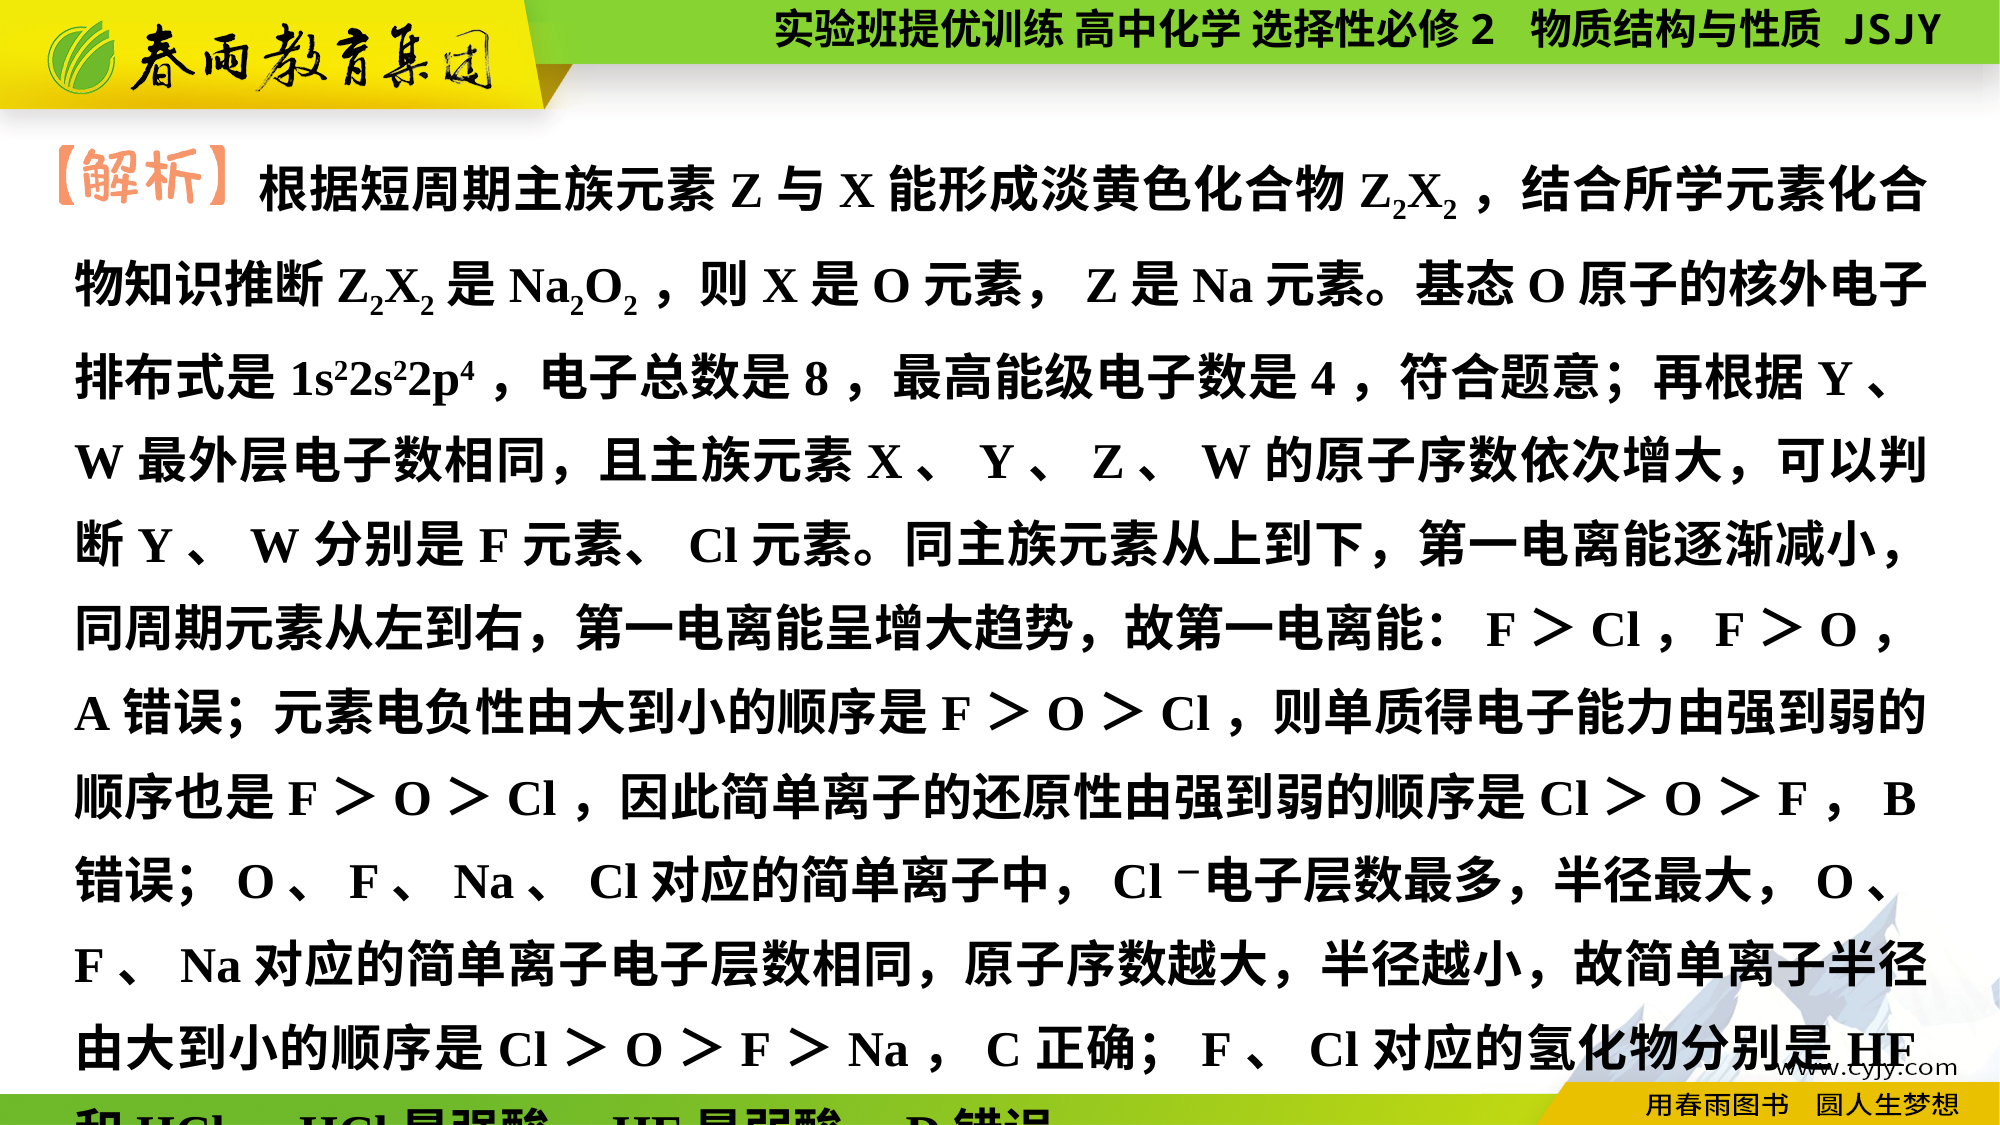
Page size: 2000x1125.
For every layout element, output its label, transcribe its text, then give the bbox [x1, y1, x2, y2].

list 根据短周期主族元素Z与X能形成淡黄色化合物Z2X2，结合所学元素化合物知识推断Z2X2是Na2O2，则X是O元素，Z是Na元素。基态O原子的核外电子排布式是1s22s22p4，电子总数是8，最高能级电子数是4，符合题意；再根据Y、W最外层电子数相同，且主族元素X、Y、Z、W的原子序数依次增大，可以判断Y、W分别是F元素、Cl元素。同主族元素从上到下，第一电离能逐渐减小，同周期元素从左到右，第一电离能呈增大趋势，故第一电离能：F＞Cl，F＞O，A错误；元素电负性由大到小的顺序是F＞O＞Cl，则单质得电子能力由强到弱的顺序也是F＞O＞Cl，因此简单离子的还原性由强到弱的顺序是Cl＞O＞F，B错误；O、F、Na、Cl对应的简单离子中，Cl－电子层数最多，半径最大，O、F、Na对应的简单离子电子层数相同，原子序数越大，半径越小，故简单离子半径由大到小的顺序是Cl＞O＞F＞Na，C正确；F、Cl对应的氢化物分别是HF和HCl，HCl是强酸，HF是弱酸，D错误。 [59, 122, 1944, 1061]
picture [0, 0, 2000, 1125]
